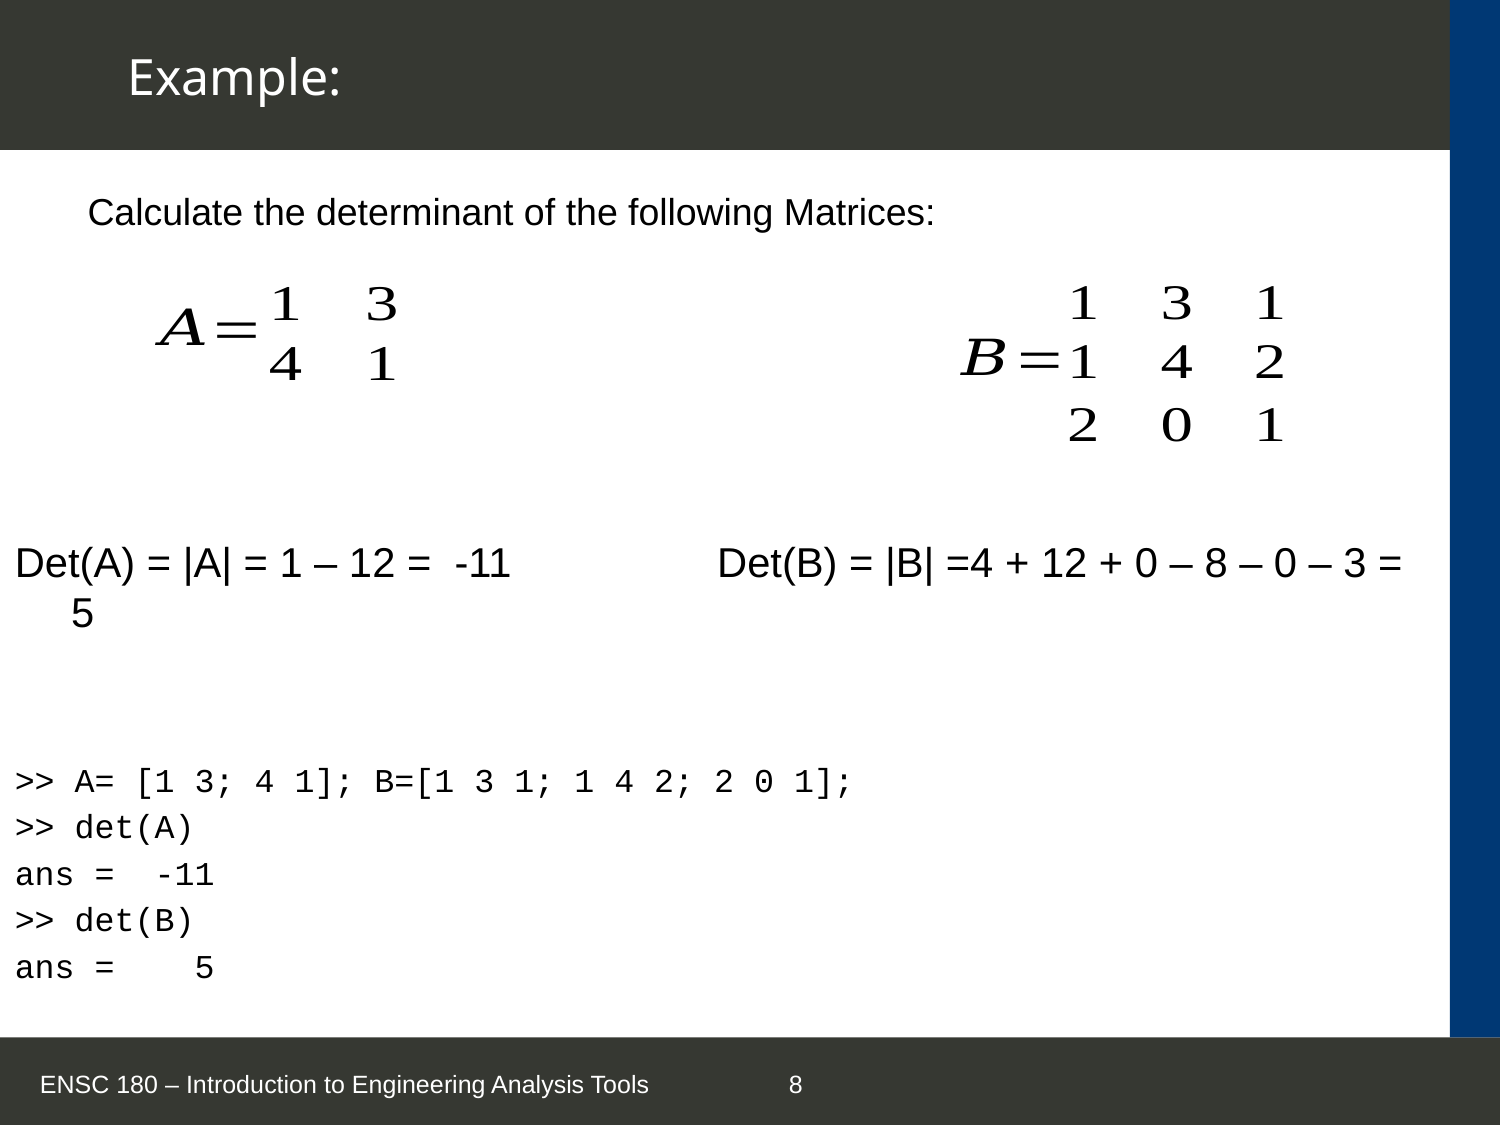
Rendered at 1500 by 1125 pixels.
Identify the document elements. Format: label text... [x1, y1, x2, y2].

footer ENSC 180 – Introduction to Engineering Analysis Tools [24, 1060, 701, 1113]
title Example: [112, 37, 1450, 138]
text_box Det(A) = |A| = 1 – 12 = -11 Det(B) = |B| =4 + 12 + 0 – 8 – 0 – 3 = 5 >> A= [1 3; 4 1]; B=[1 3 1; 1 4 2; 2 0 1]; >> det(A) ans = -11 >> det(B) ans = 5 [0, 469, 1448, 993]
list Calculate the determinant of the following Matrices: [72, 180, 1348, 469]
